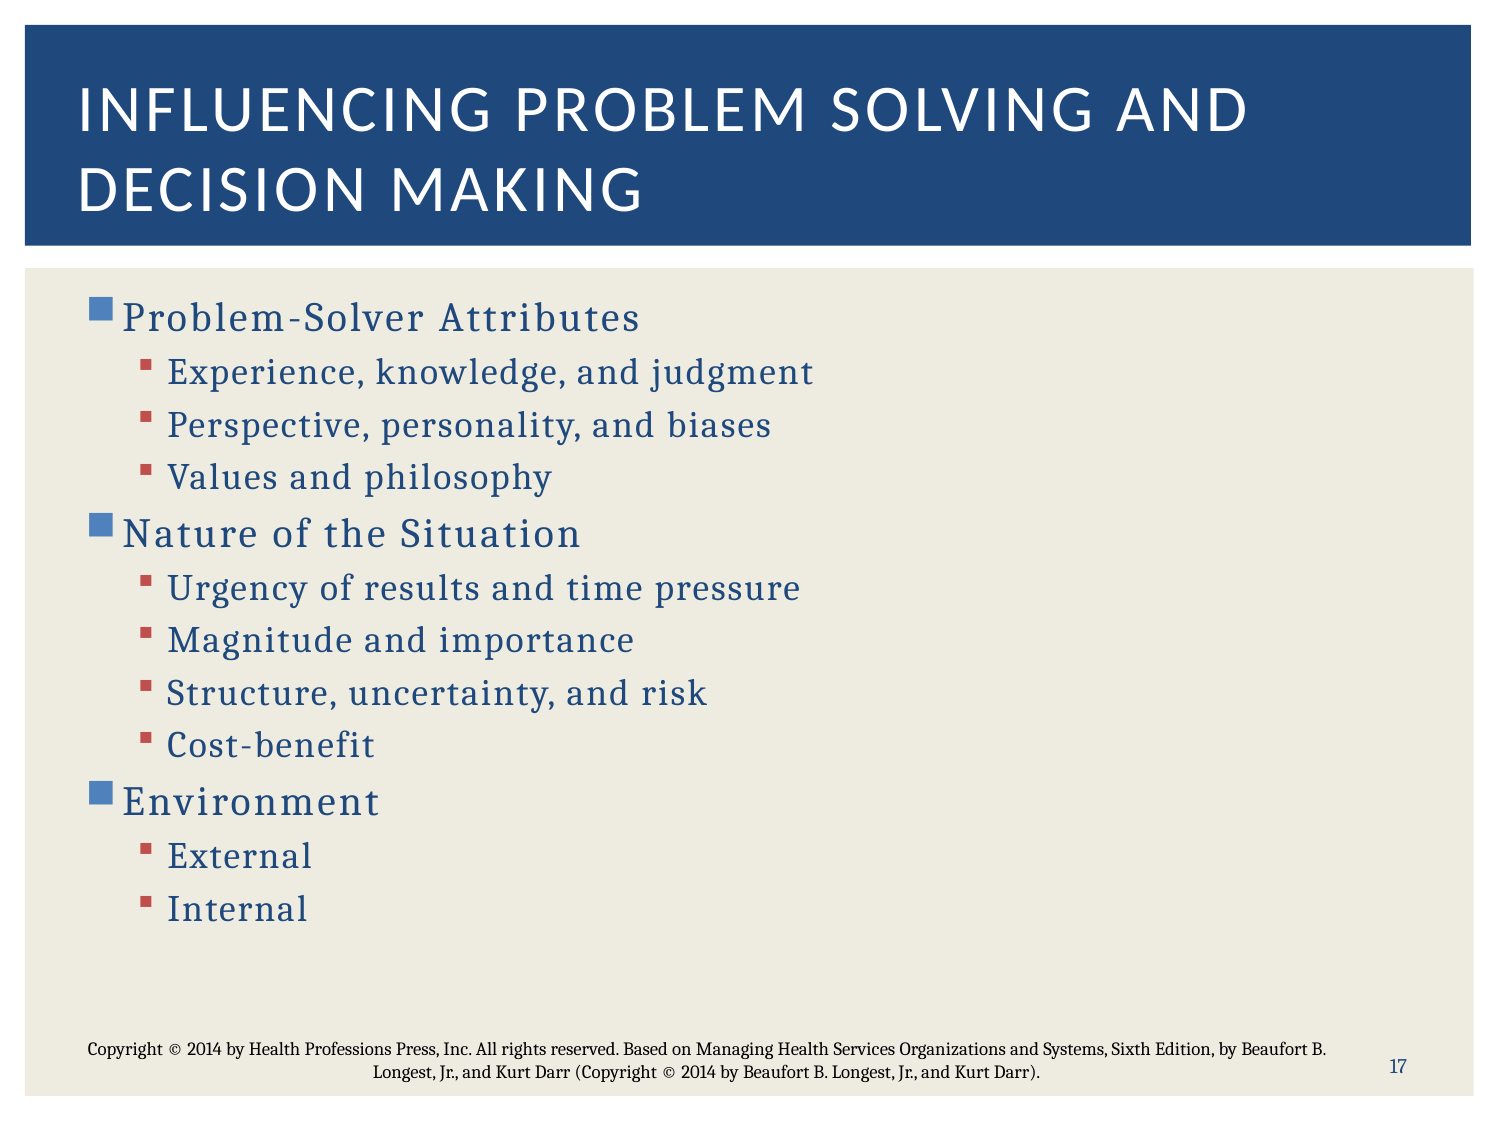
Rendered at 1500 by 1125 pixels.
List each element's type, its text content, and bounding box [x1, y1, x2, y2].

slide_number 17 [1349, 1041, 1448, 1089]
list Problem-Solver Attributes Experience, knowledge, and judgment Perspective, personality, and biases Values and philosophy Nature of the Situation Urgency of results and time pressure Magnitude and importance Structure, uncertainty, and risk Cost-benefit Environment External Internal [62, 281, 1442, 1005]
title Influencing Problem Solving and decision making [62, 58, 1438, 232]
